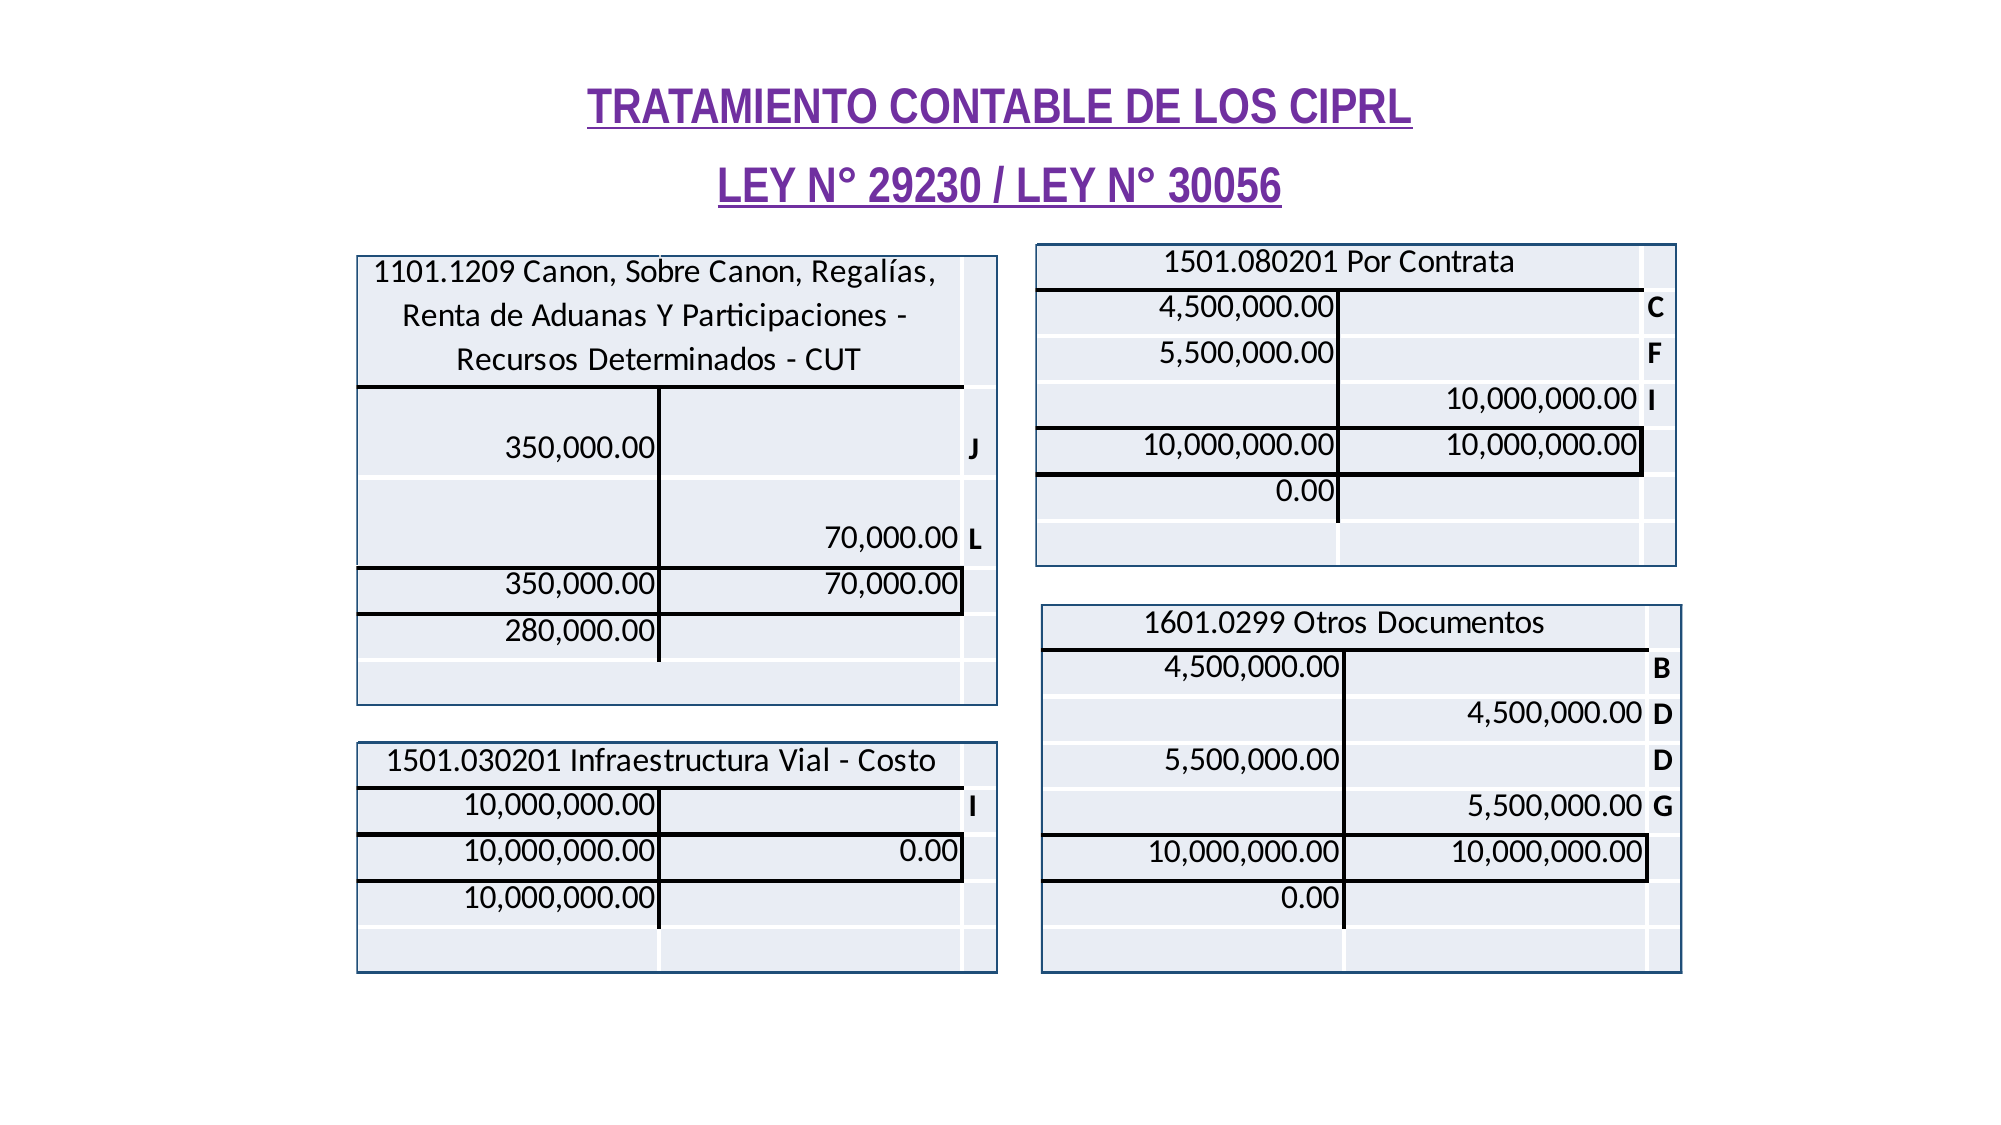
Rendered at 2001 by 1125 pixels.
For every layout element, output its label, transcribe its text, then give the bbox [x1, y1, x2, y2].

picture [356, 255, 1001, 709]
text_box TRATAMIENTO CONTABLE DE LOS CIPRL LEY N° 29230 / LEY N° 30056 [409, 66, 1591, 220]
picture [1035, 243, 1680, 569]
picture [356, 741, 1001, 976]
picture [1040, 604, 1685, 976]
